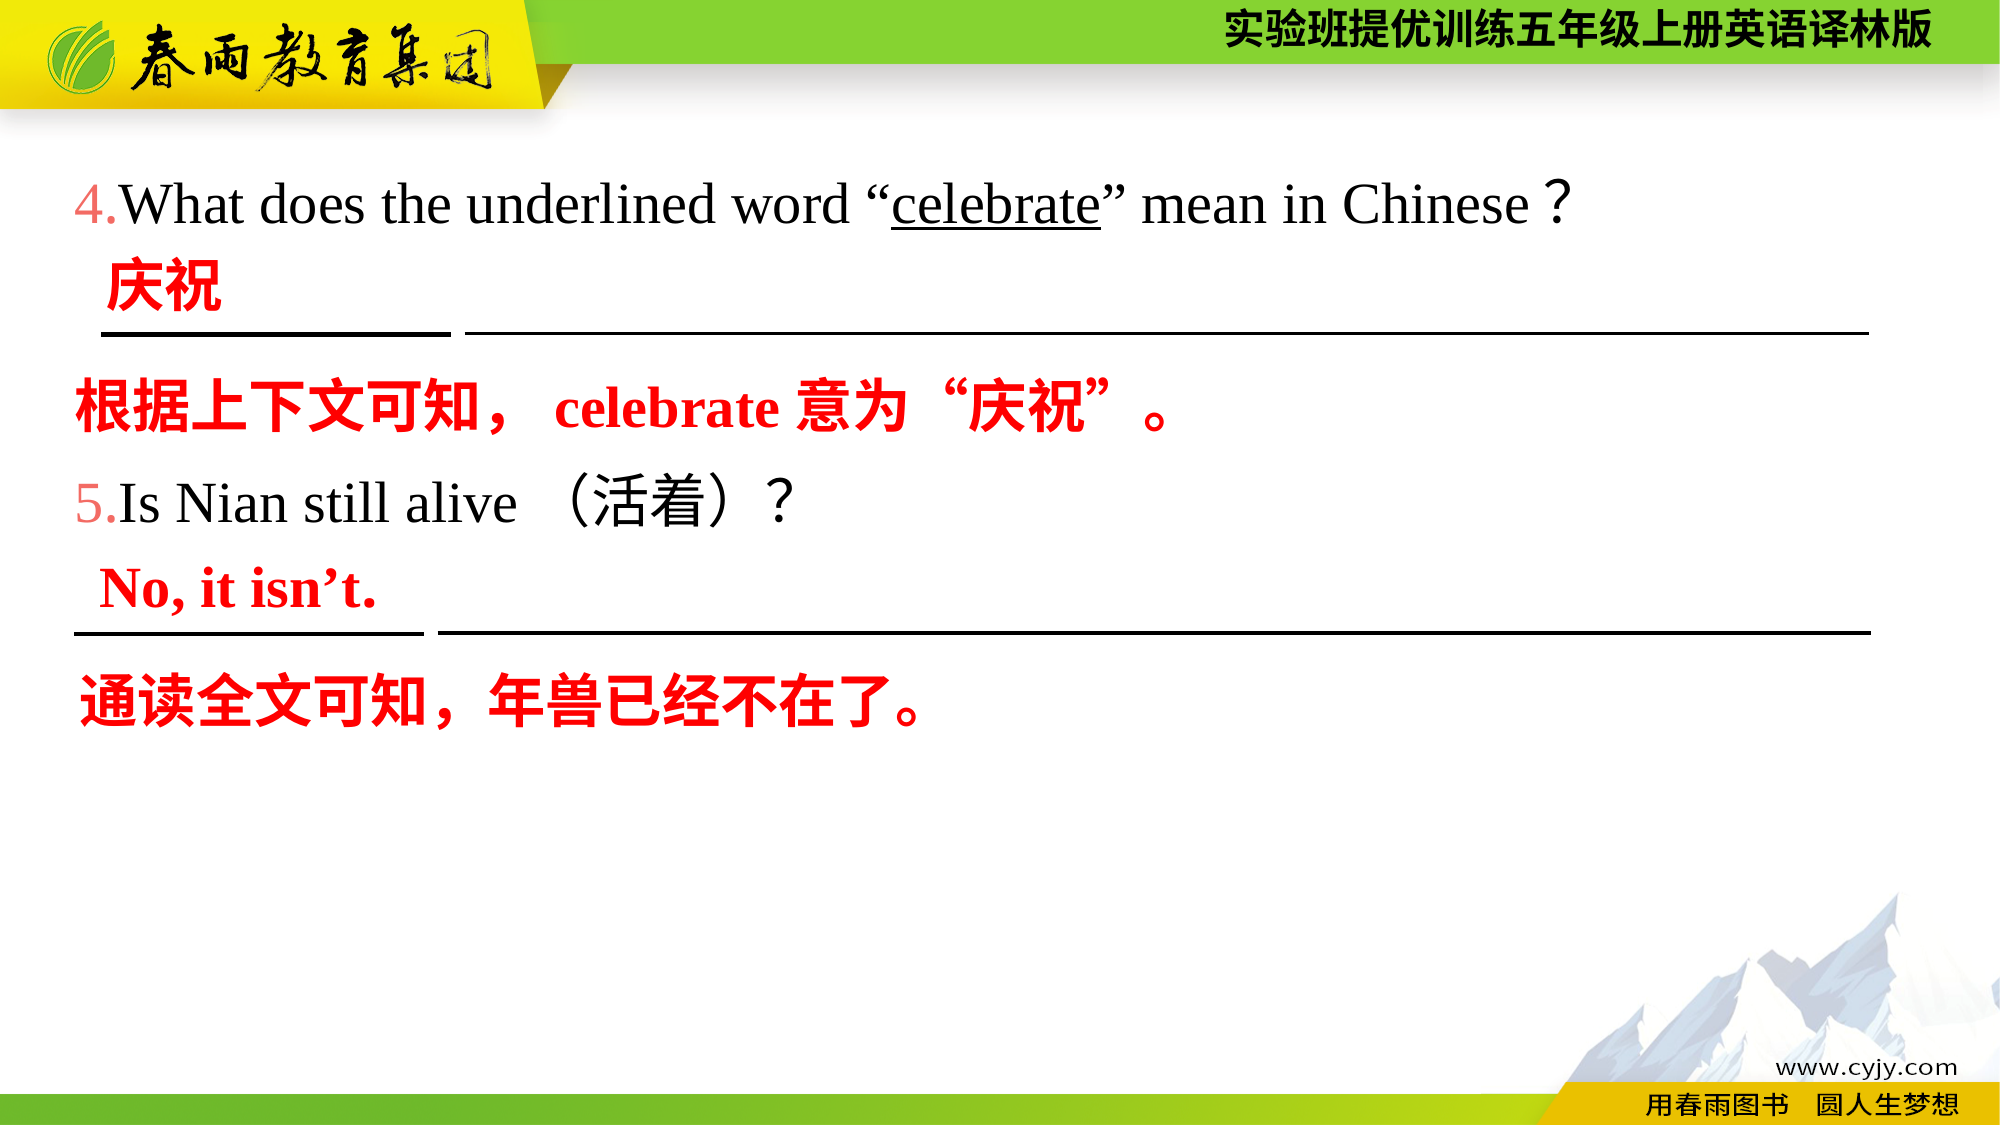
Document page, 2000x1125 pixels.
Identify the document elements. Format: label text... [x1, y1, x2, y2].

text_box 根据上下文可知，celebrate意为“庆祝”。 [59, 326, 1221, 447]
list 4.What does the underlined word “celebrate” mean in Chinese？ ________________________________________________ 5.Is Nian still alive（活着）？ _________________________________________________ [59, 122, 1944, 653]
text_box 庆祝 [91, 241, 238, 326]
picture [0, 0, 2000, 1125]
text_box 通读全文可知，年兽已经不在了。 [64, 621, 969, 742]
text_box No, it isn’t. [85, 542, 393, 627]
